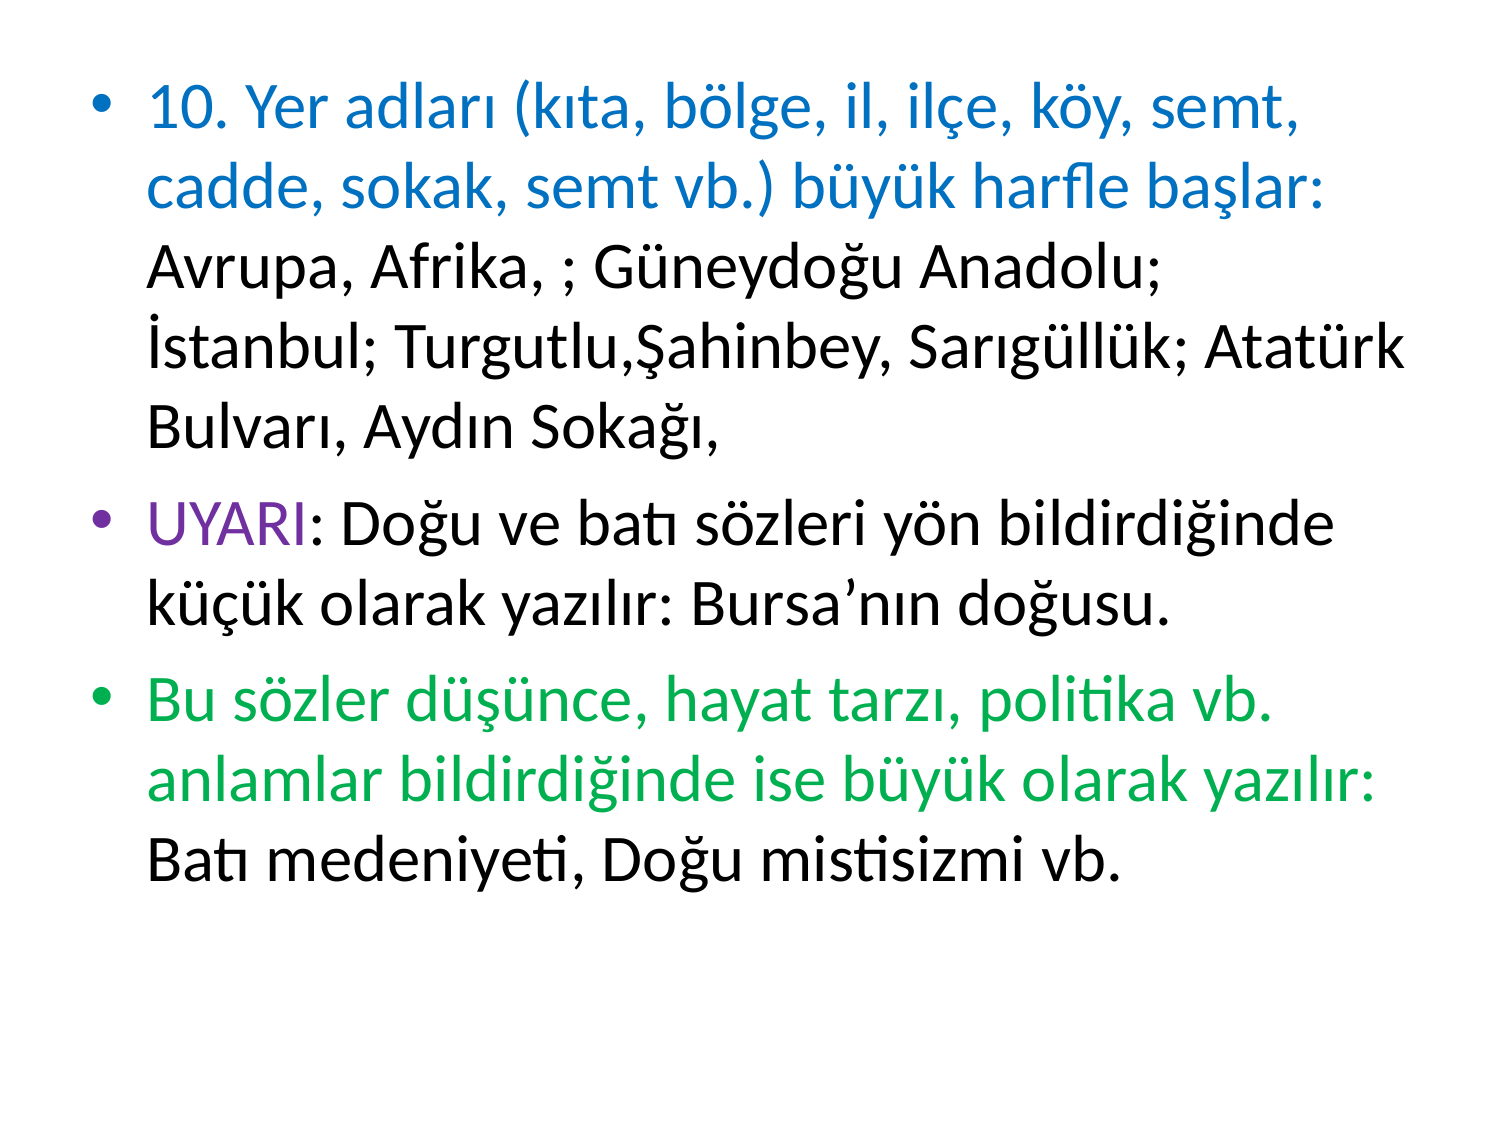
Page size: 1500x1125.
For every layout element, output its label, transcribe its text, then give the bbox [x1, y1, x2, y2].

list 10. Yer adları (kıta, bölge, il, ilçe, köy, semt, cadde, sokak, semt vb.) büyük harfle başlar: Avrupa, Afrika, ; Güneydoğu Anadolu; İstanbul; Turgutlu,Şahinbey, Sarıgüllük; Atatürk Bulvarı, Aydın Sokağı, UYARI: Doğu ve batı sözleri yön bildirdiğinde küçük olarak yazılır: Bursa’nın doğusu. Bu sözler düşünce, hayat tarzı, politika vb. anlamlar bildirdiğinde ise büyük olarak yazılır: Batı medeniyeti, Doğu mistisizmi vb. [74, 54, 1426, 1006]
